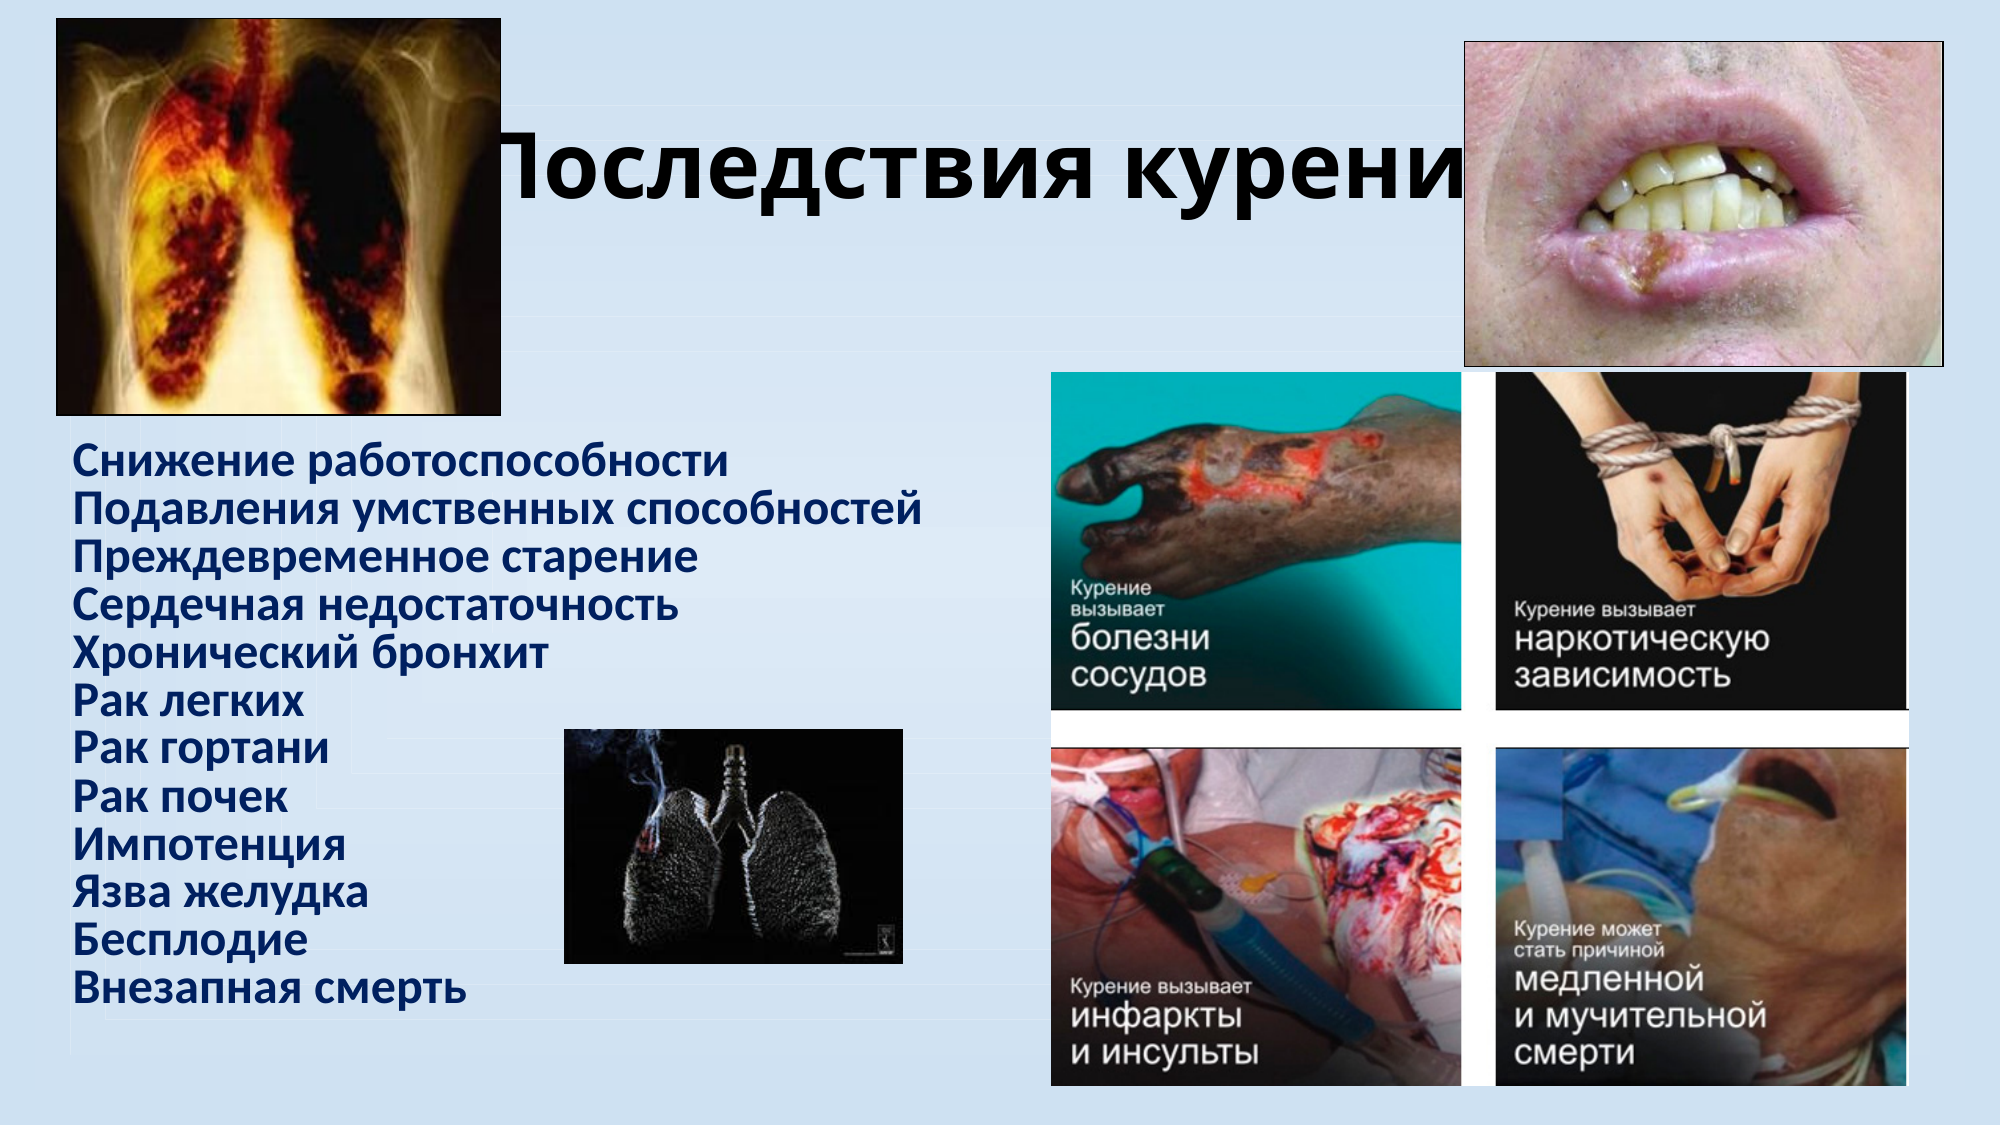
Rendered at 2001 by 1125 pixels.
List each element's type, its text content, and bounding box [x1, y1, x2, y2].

picture [1465, 42, 1943, 366]
picture [57, 18, 500, 415]
title Последствия курения [501, 59, 1464, 278]
picture [1050, 372, 1909, 1086]
text_box Снижение работоспособности Подавления умственных способностей Преждевременное старение Сердечная недостаточность Хронический бронхит Рак легких Рак гортани Рак почек Импотенция Язва желудка Бесплодие Внезапная смерть [57, 430, 1050, 1021]
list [564, 729, 903, 964]
